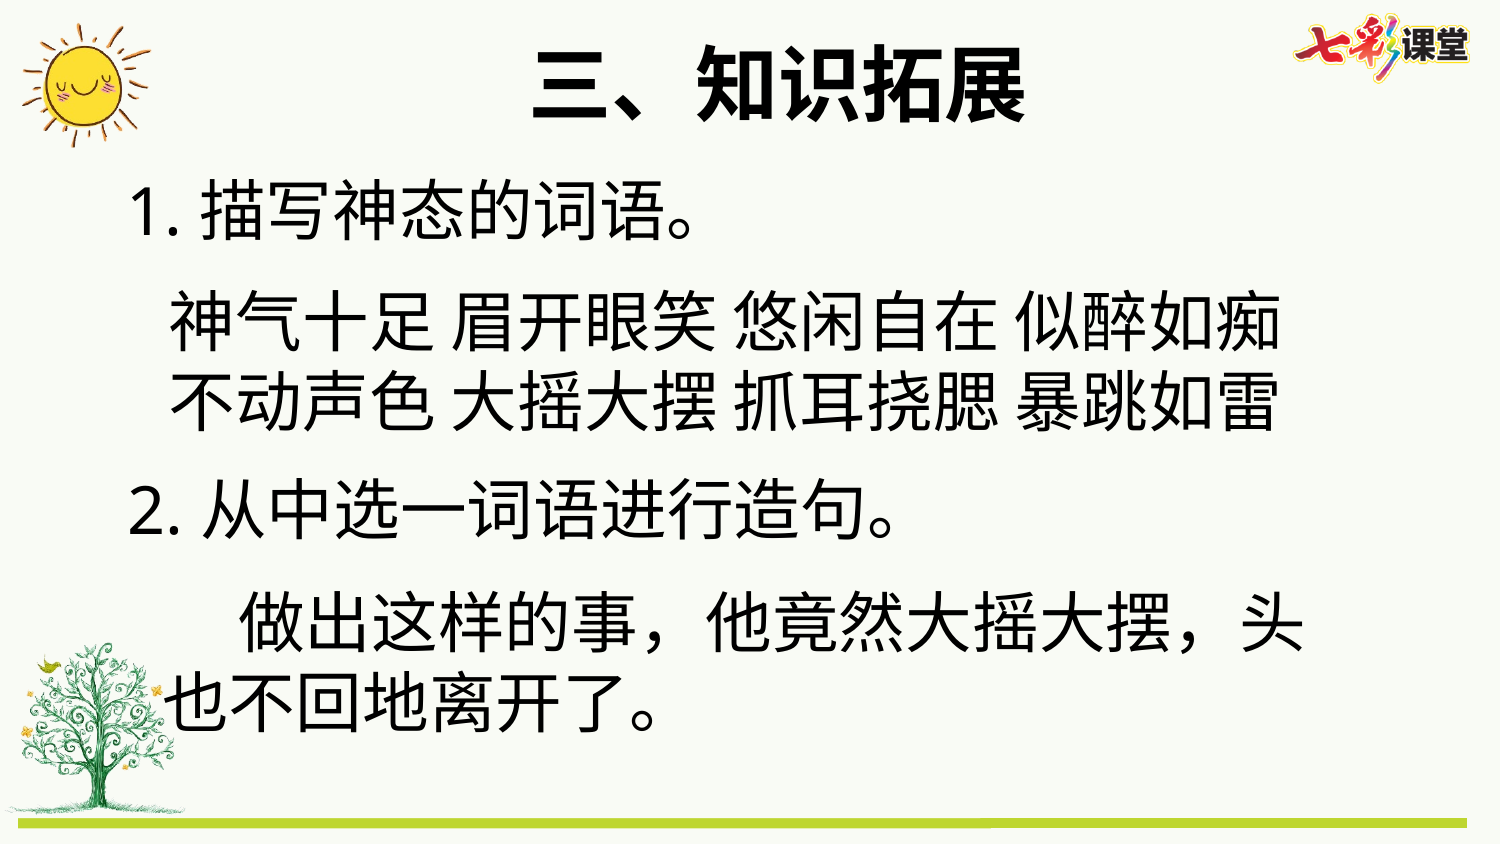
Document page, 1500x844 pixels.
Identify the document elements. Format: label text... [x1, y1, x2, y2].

text_box 神气十足 眉开眼笑 悠闲自在 似醉如痴 不动声色 大摇大摆 抓耳挠腮 暴跳如雷 [154, 272, 1312, 447]
picture [0, 0, 173, 172]
picture [0, 608, 1467, 844]
text_box 三、知识拓展 [513, 24, 1149, 140]
picture [1291, 9, 1472, 87]
text_box 2.从中选一词语进行造句。 [113, 460, 950, 556]
text_box 做出这样的事，他竟然大摇大摆，头也不回地离开了。 [147, 573, 1365, 749]
text_box 1.描写神态的词语。 [112, 161, 749, 257]
